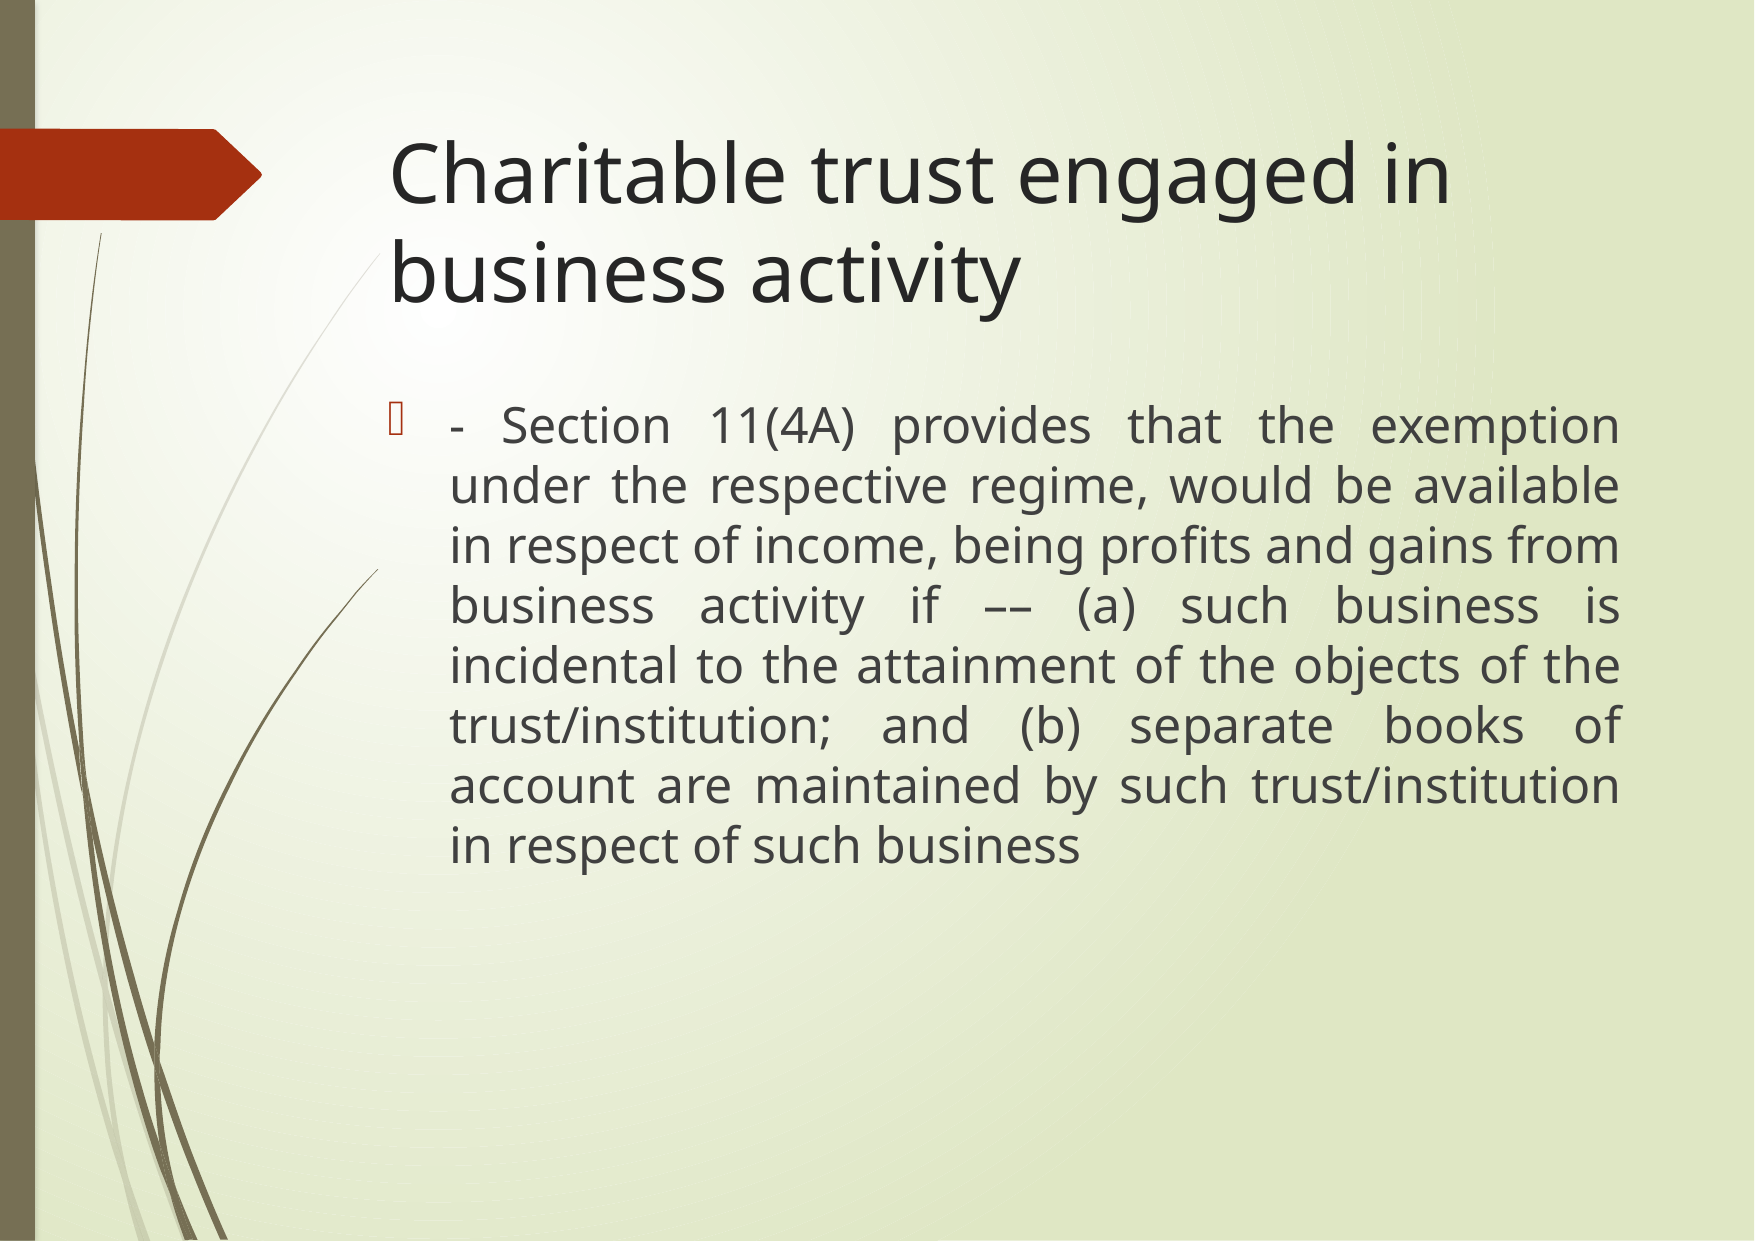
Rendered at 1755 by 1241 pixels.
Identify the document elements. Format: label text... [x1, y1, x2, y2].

list - Section 11(4A) provides that the exemption under the respective regime, would be available in respect of income, being profits and gains from business activity if –– (a) such business is incidental to the attainment of the objects of the trust/institution; and (b) separate books of account are maintained by such trust/institution in respect of such business [372, 385, 1638, 1070]
title Charitable trust engaged in business activity [373, 112, 1638, 345]
